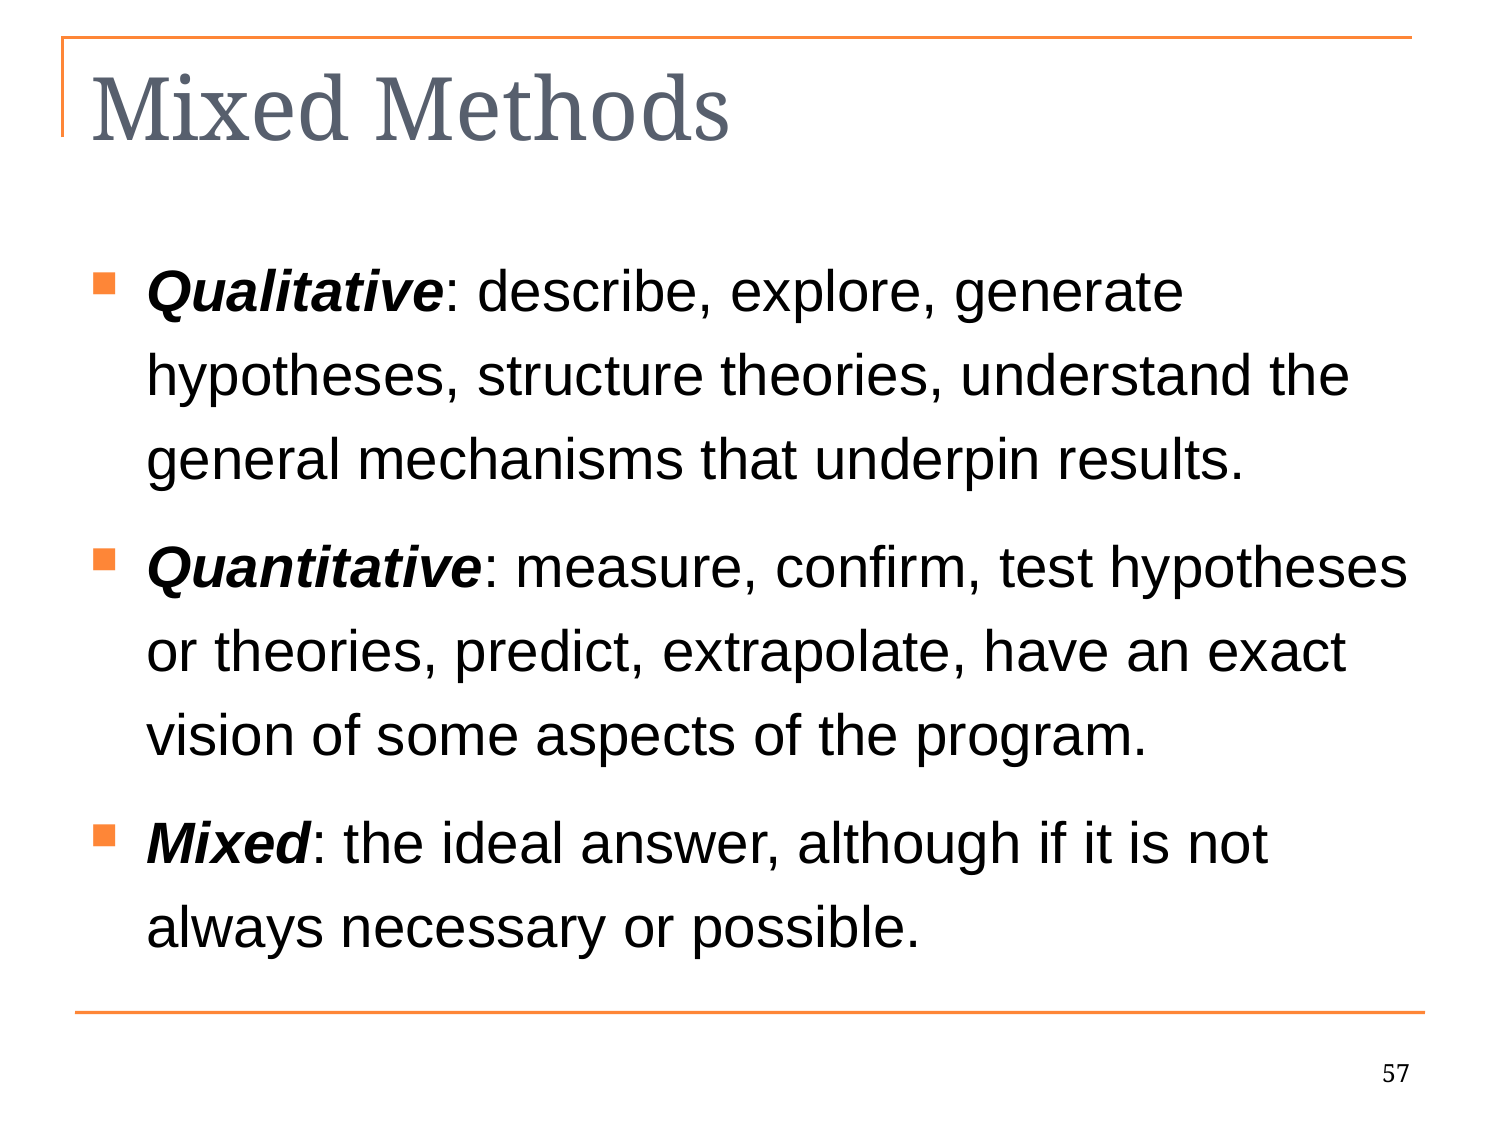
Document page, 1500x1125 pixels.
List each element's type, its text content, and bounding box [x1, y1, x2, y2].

list Qualitative: describe, explore, generate hypotheses, structure theories, understand the general mechanisms that underpin results. Quantitative: measure, confirm, test hypotheses or theories, predict, extrapolate, have an exact vision of some aspects of the program. Mixed: the ideal answer, although if it is not always necessary or possible. [75, 231, 1425, 1006]
slide_number 57 [1074, 1023, 1426, 1100]
title Mixed Methods [75, 45, 1425, 231]
